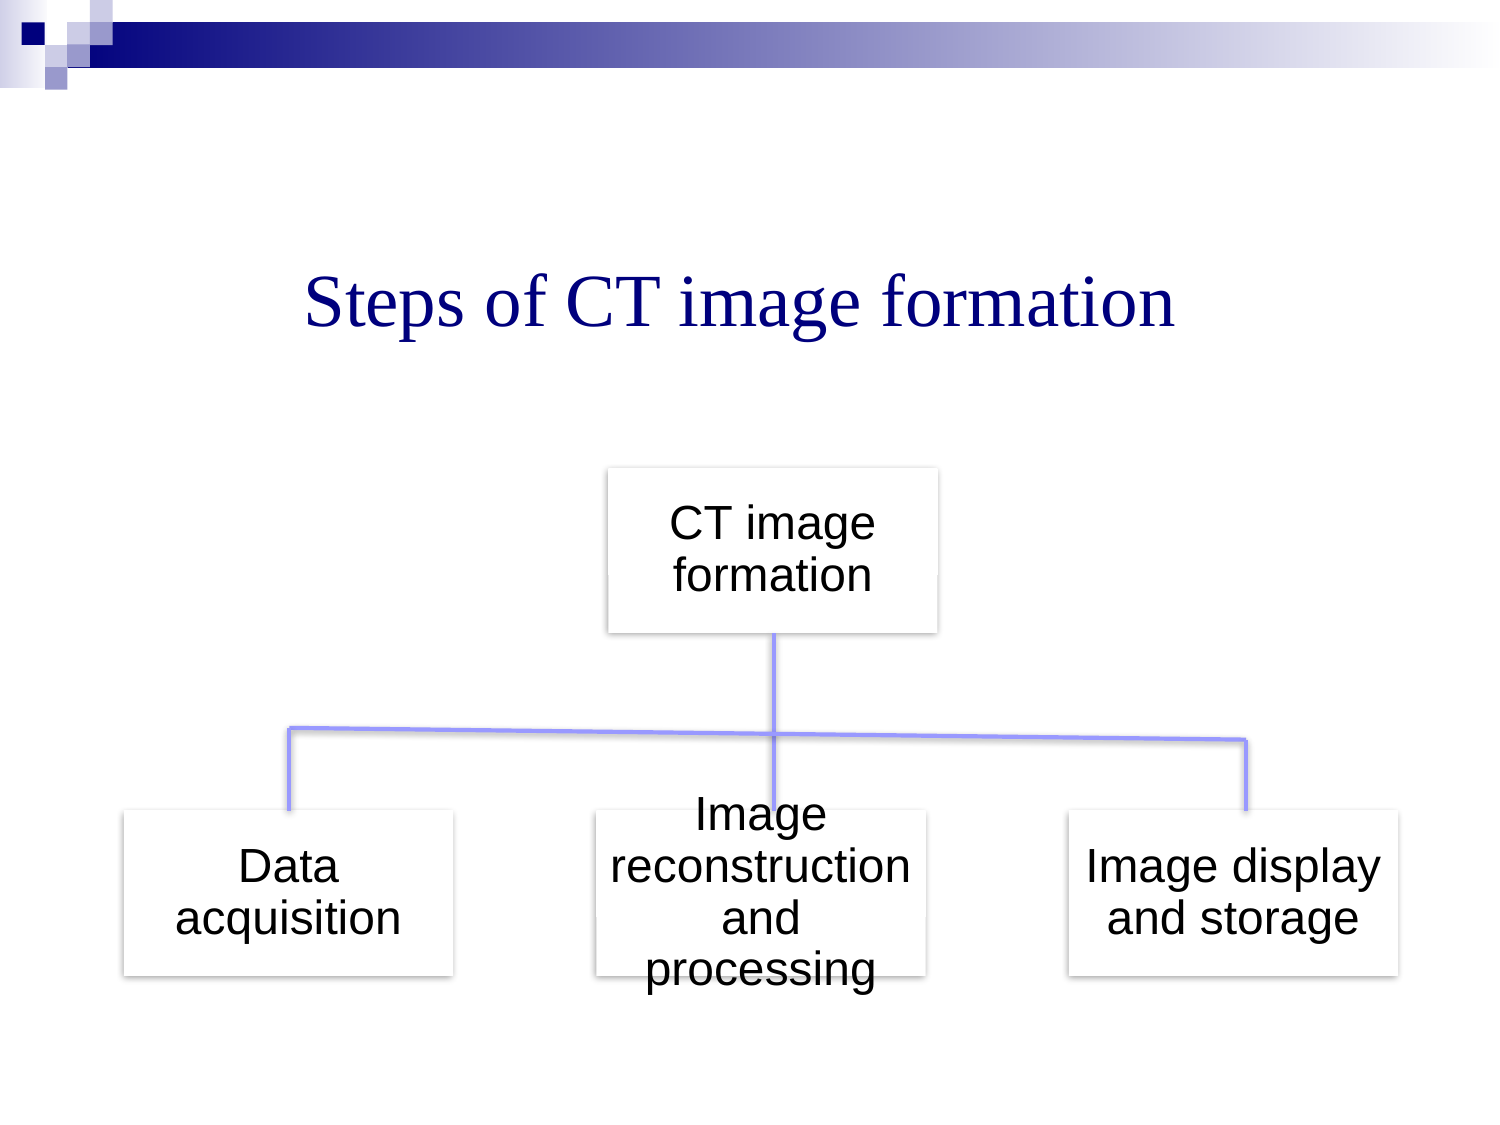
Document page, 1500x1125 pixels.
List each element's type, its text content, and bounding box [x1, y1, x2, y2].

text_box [596, 810, 926, 976]
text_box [290, 727, 1247, 740]
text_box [1068, 810, 1399, 976]
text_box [608, 467, 938, 633]
list Steps of CT image formation [64, 243, 1416, 965]
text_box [123, 810, 454, 976]
